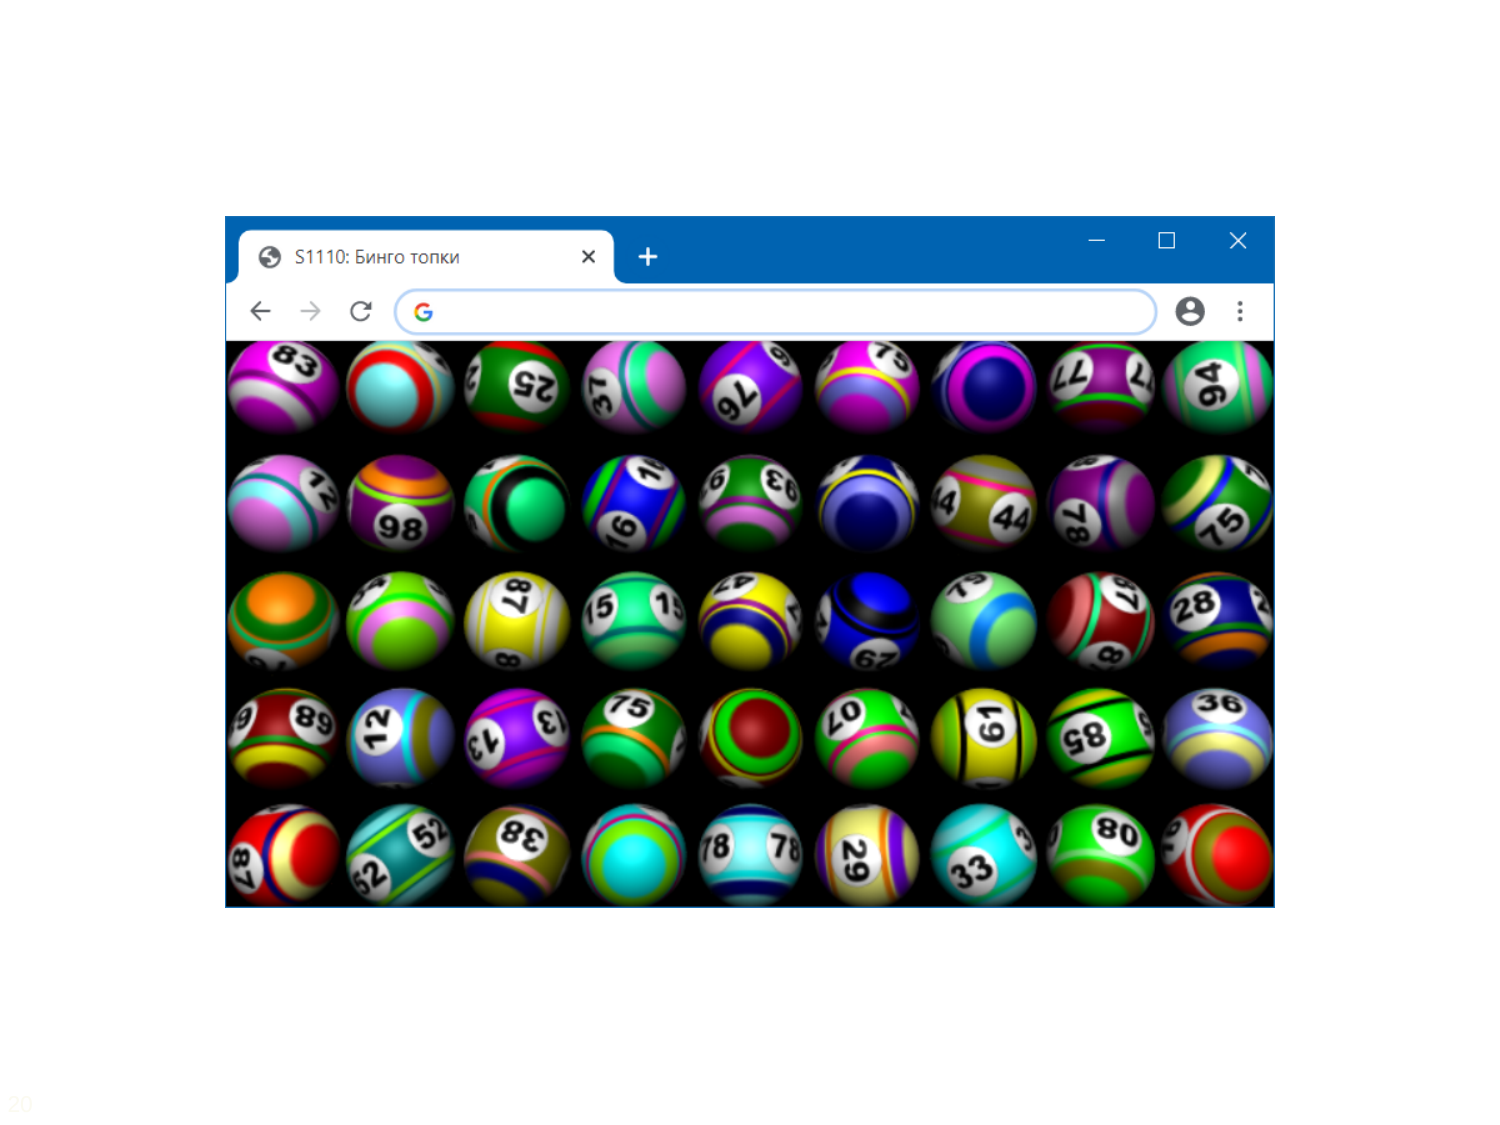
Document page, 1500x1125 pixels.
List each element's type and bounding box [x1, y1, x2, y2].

picture [224, 216, 1276, 909]
